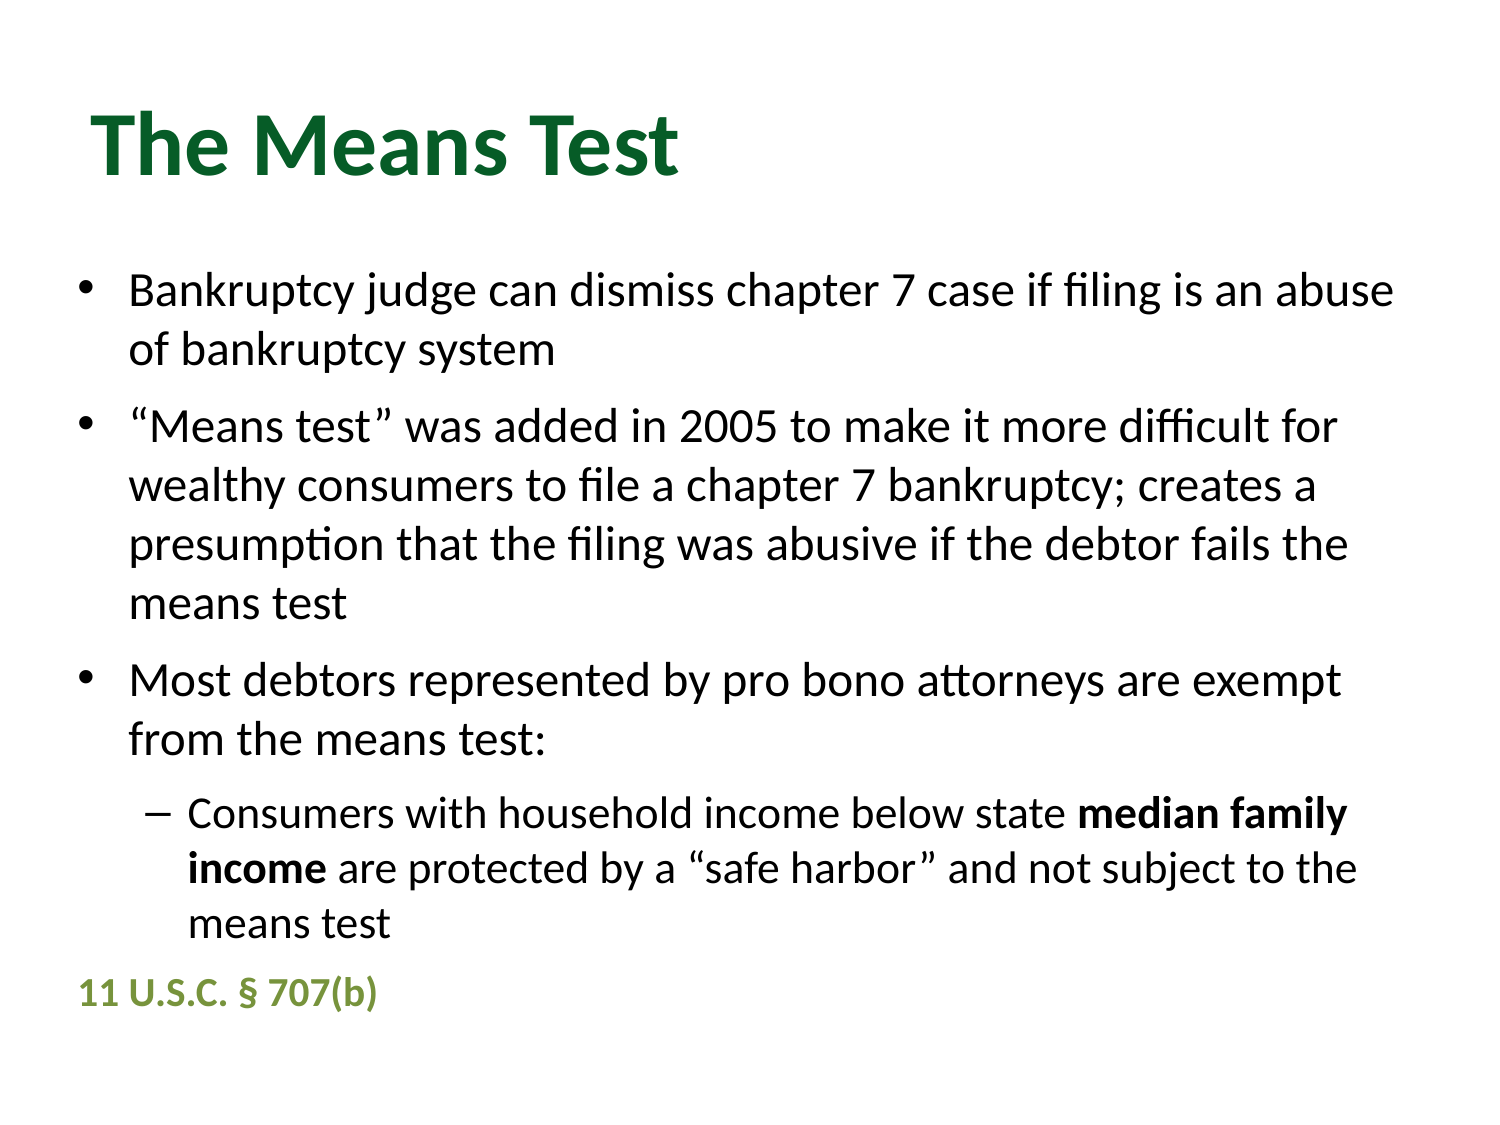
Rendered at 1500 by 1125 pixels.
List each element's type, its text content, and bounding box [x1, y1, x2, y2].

title The Means Test [75, 45, 1425, 233]
list Bankruptcy judge can dismiss chapter 7 case if filing is an abuse of bankruptcy system “Means test” was added in 2005 to make it more difficult for wealthy consumers to file a chapter 7 bankruptcy; creates a presumption that the filing was abusive if the debtor fails the means test Most debtors represented by pro bono attorneys are exempt from the means test: Consumers with household income below state median family income are protected by a “safe harbor” and not subject to the means test 11 U.S.C. § 707(b) [62, 249, 1425, 1038]
